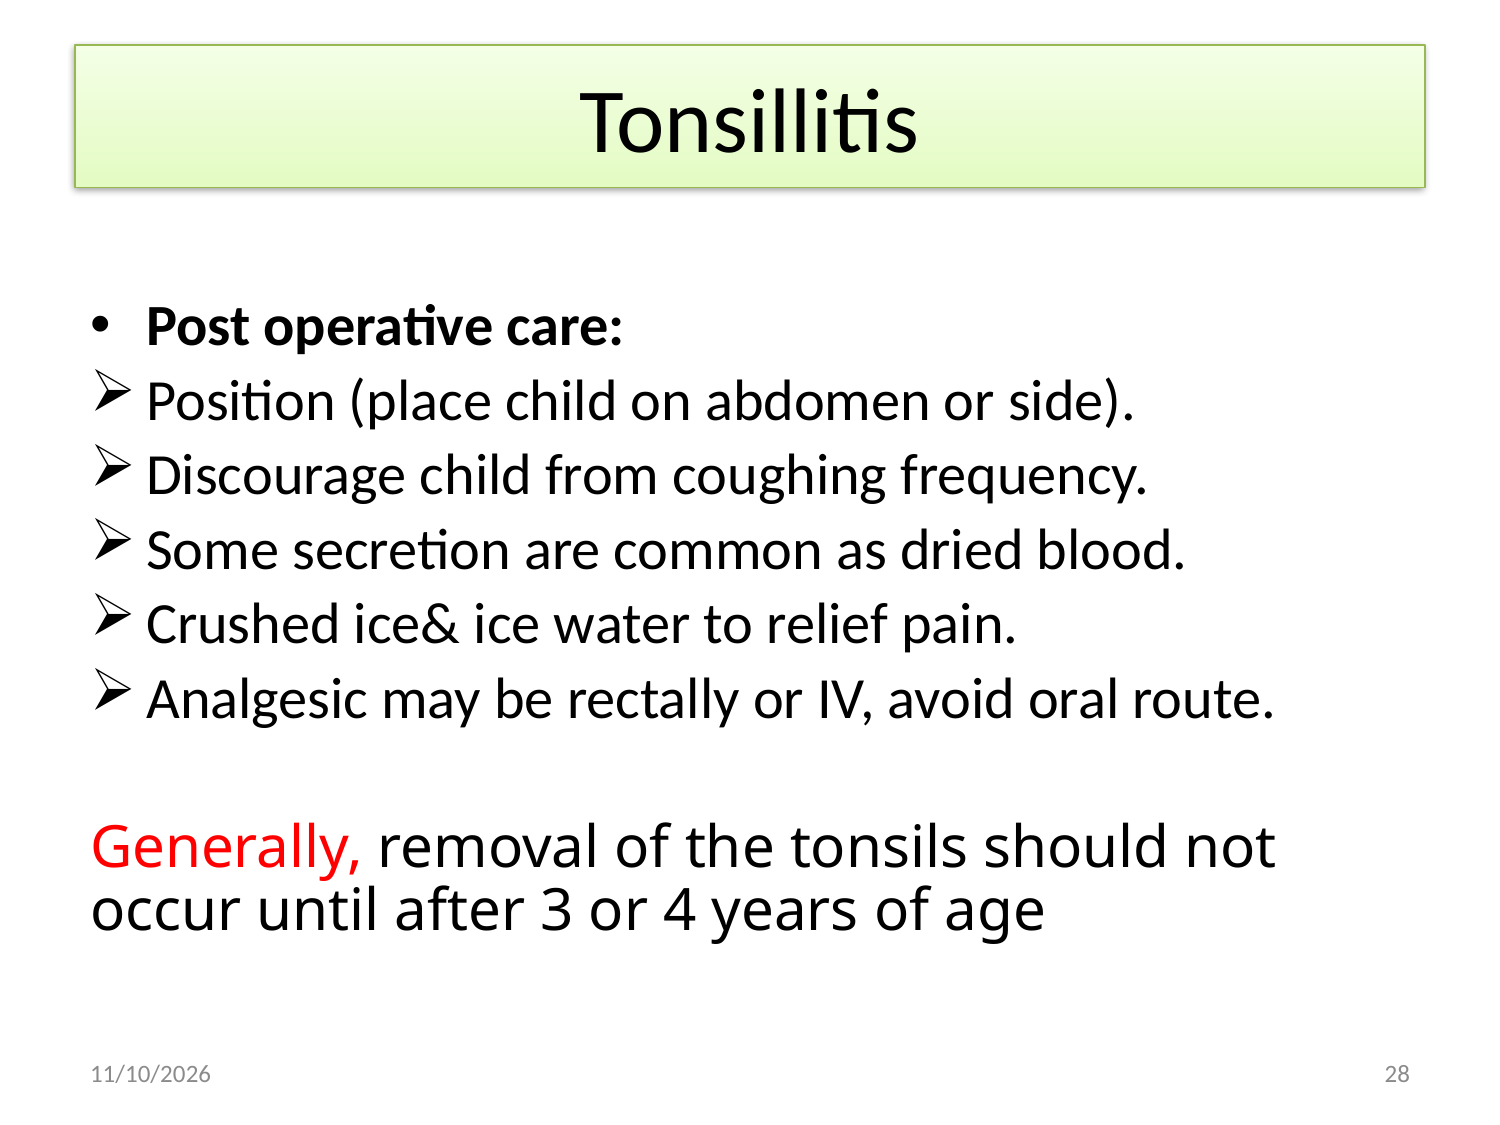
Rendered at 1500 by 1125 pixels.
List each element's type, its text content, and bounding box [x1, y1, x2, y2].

list Post operative care: Position (place child on abdomen or side). Discourage child from coughing frequency. Some secretion are common as dried blood. Crushed ice& ice water to relief pain. Analgesic may be rectally or IV, avoid oral route. Generally, removal of the tonsils should not occur until after 3 or 4 years of age [75, 287, 1425, 1075]
title Tonsillitis [74, 44, 1426, 188]
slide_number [75, 1075, 425, 1103]
slide_number 28 [1074, 1075, 1425, 1103]
